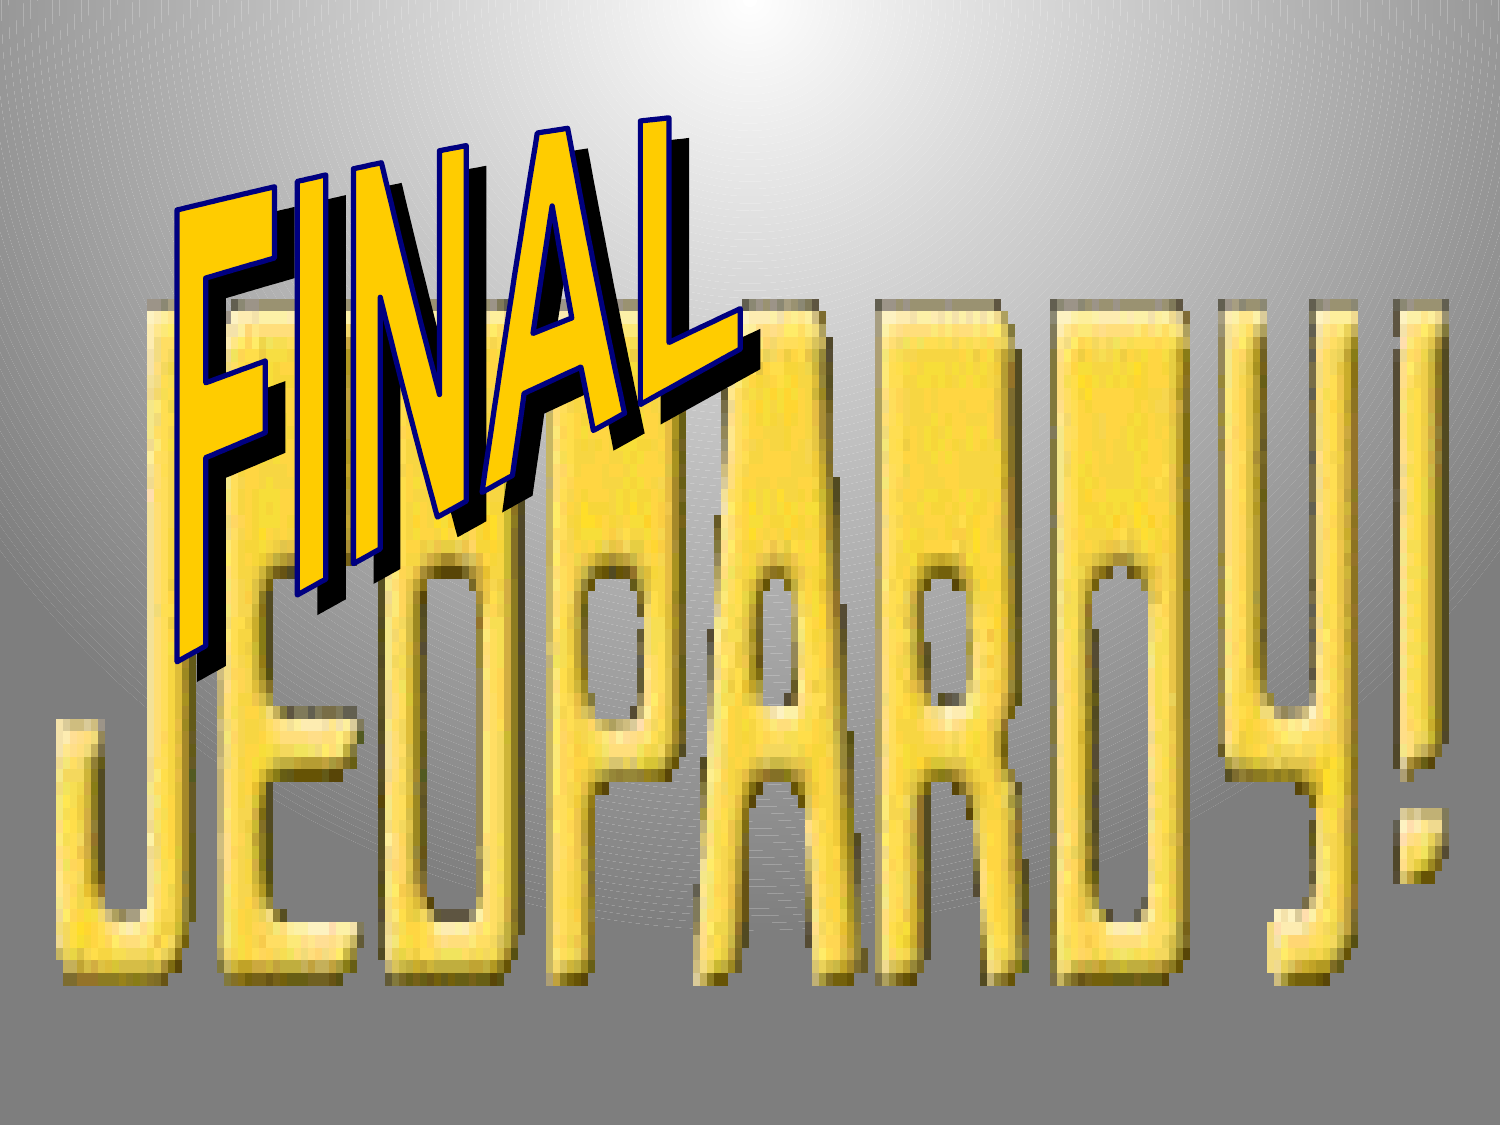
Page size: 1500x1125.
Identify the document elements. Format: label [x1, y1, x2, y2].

text_box [37, 112, 901, 688]
picture [49, 299, 1463, 1051]
